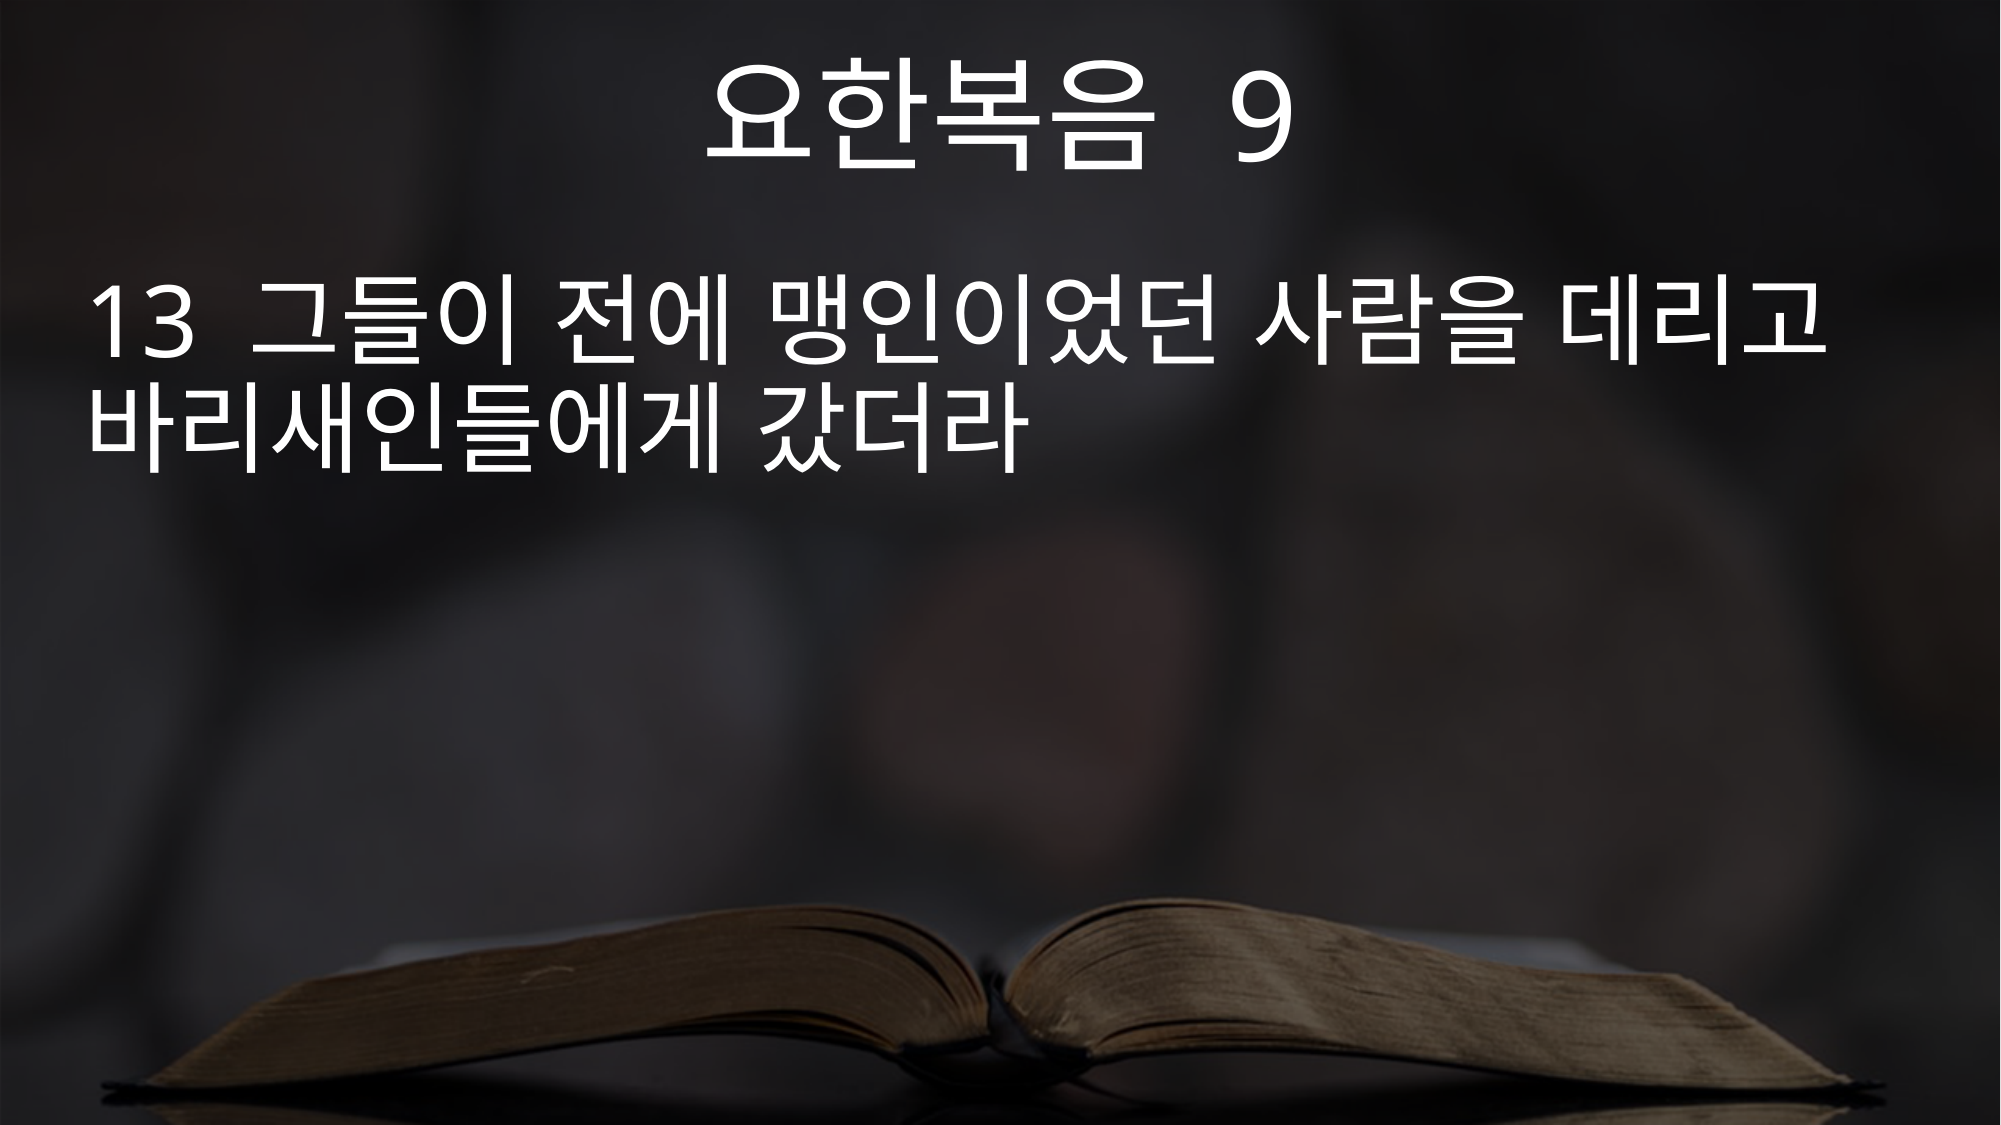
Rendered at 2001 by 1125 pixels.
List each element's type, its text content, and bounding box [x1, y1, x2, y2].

list 13 그들이 전에 맹인이었던 사람을 데리고 바리새인들에게 갔더라 [69, 263, 1953, 423]
footer 요한복음 9 [0, 32, 2000, 192]
picture [0, 0, 2001, 1125]
